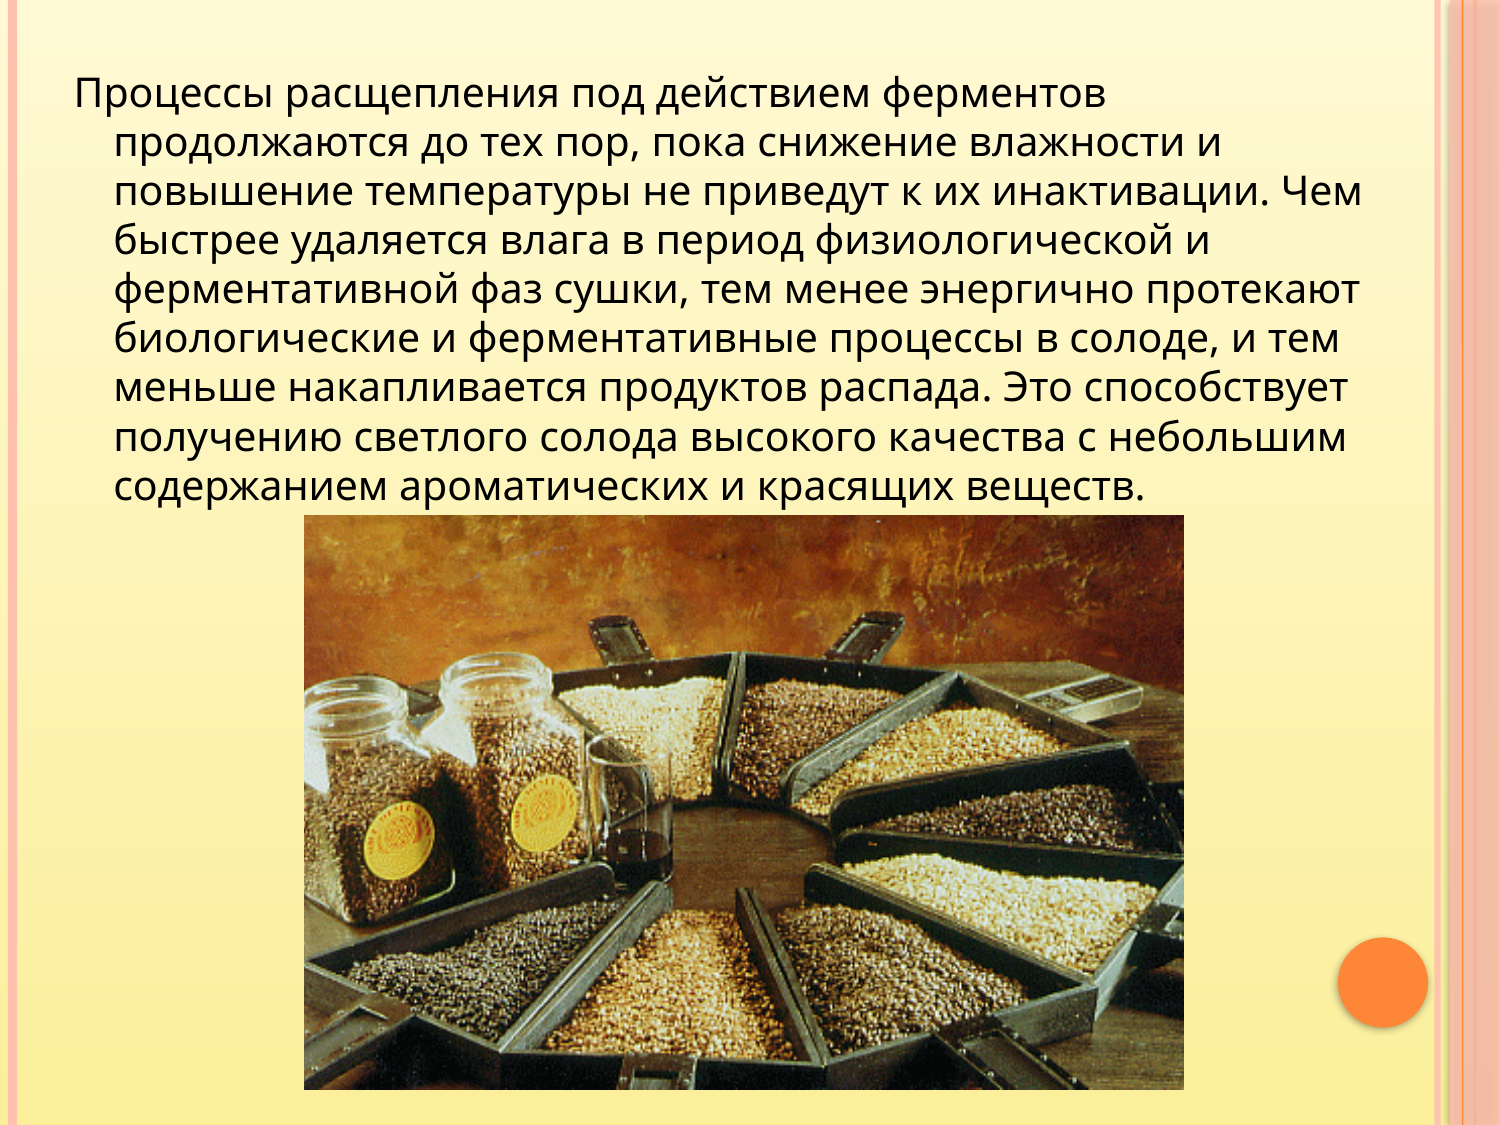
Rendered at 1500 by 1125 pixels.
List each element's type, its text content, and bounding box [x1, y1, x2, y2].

list Процессы расщепления под действием ферментов продолжаются до тех пор, пока снижение влажности и повышение температуры не приведут к их инактивации. Чем быстрее удаляется влага в период физиологической и ферментативной фаз сушки, тем менее энергично протекают биологические и ферментативные процессы в солоде, и тем меньше накапливается продуктов распада. Это способствует получению светлого солода высокого качества с небольшим содержанием ароматических и красящих веществ. [58, 58, 1407, 551]
picture [304, 515, 1185, 1091]
